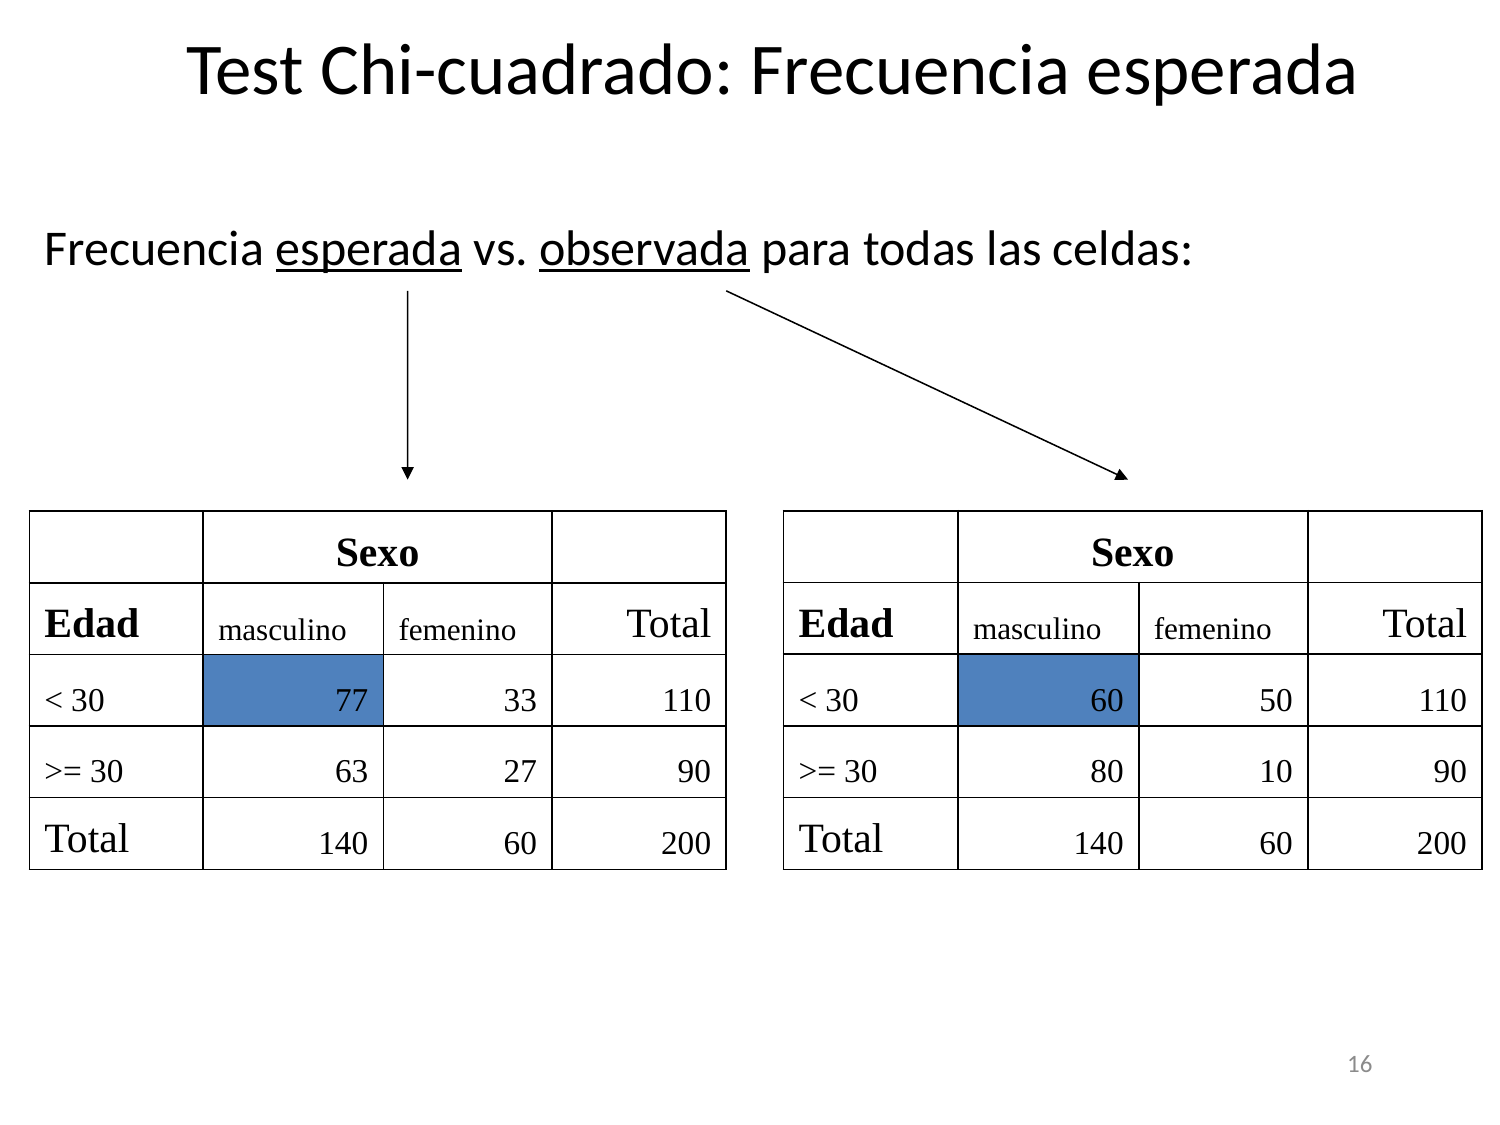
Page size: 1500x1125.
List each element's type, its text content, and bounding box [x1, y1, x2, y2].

table_cell 140 [959, 798, 1138, 869]
table_header [1309, 512, 1481, 582]
table_cell 10 [1140, 727, 1307, 797]
table_cell femenino [384, 584, 551, 654]
slide_number 16 [1074, 1025, 1388, 1100]
table_cell 27 [384, 727, 551, 797]
table_cell >= 30 [30, 727, 202, 797]
table_header Sexo [204, 512, 551, 582]
table_cell 77 [204, 655, 383, 725]
table_header [30, 512, 202, 582]
table_cell 60 [959, 655, 1138, 725]
table_cell 63 [204, 727, 383, 797]
table_cell Total [553, 584, 725, 654]
table_cell 140 [204, 798, 383, 869]
title Test Chi-cuadrado: Frecuencia esperada [74, 0, 1471, 160]
list Frecuencia esperada vs. observada para todas las celdas: [29, 207, 1436, 327]
table_cell 33 [384, 655, 551, 725]
table_cell Total [784, 798, 957, 869]
table_cell 110 [1309, 655, 1481, 725]
table_cell Total [1309, 583, 1481, 653]
table_cell 50 [1140, 655, 1307, 725]
table_cell 60 [384, 798, 551, 869]
table_cell Edad [30, 584, 202, 654]
table_cell 90 [1309, 727, 1481, 797]
table_cell 60 [1140, 798, 1307, 869]
table_cell < 30 [30, 655, 202, 725]
table_cell 200 [553, 798, 725, 869]
table_cell 110 [553, 655, 725, 725]
table_header [784, 512, 957, 582]
text_box [726, 290, 1129, 480]
table_cell femenino [1140, 583, 1307, 653]
table_cell Edad [784, 583, 957, 653]
table_header [553, 512, 725, 582]
table_cell masculino [204, 584, 383, 654]
table_header Sexo [959, 512, 1307, 582]
table_cell 80 [959, 727, 1138, 797]
table_cell 200 [1309, 798, 1481, 869]
text_box [401, 290, 414, 480]
table_cell 90 [553, 727, 725, 797]
table_cell Total [30, 798, 202, 869]
table_cell masculino [959, 583, 1138, 653]
table_cell >= 30 [784, 727, 957, 797]
table_cell < 30 [784, 655, 957, 725]
